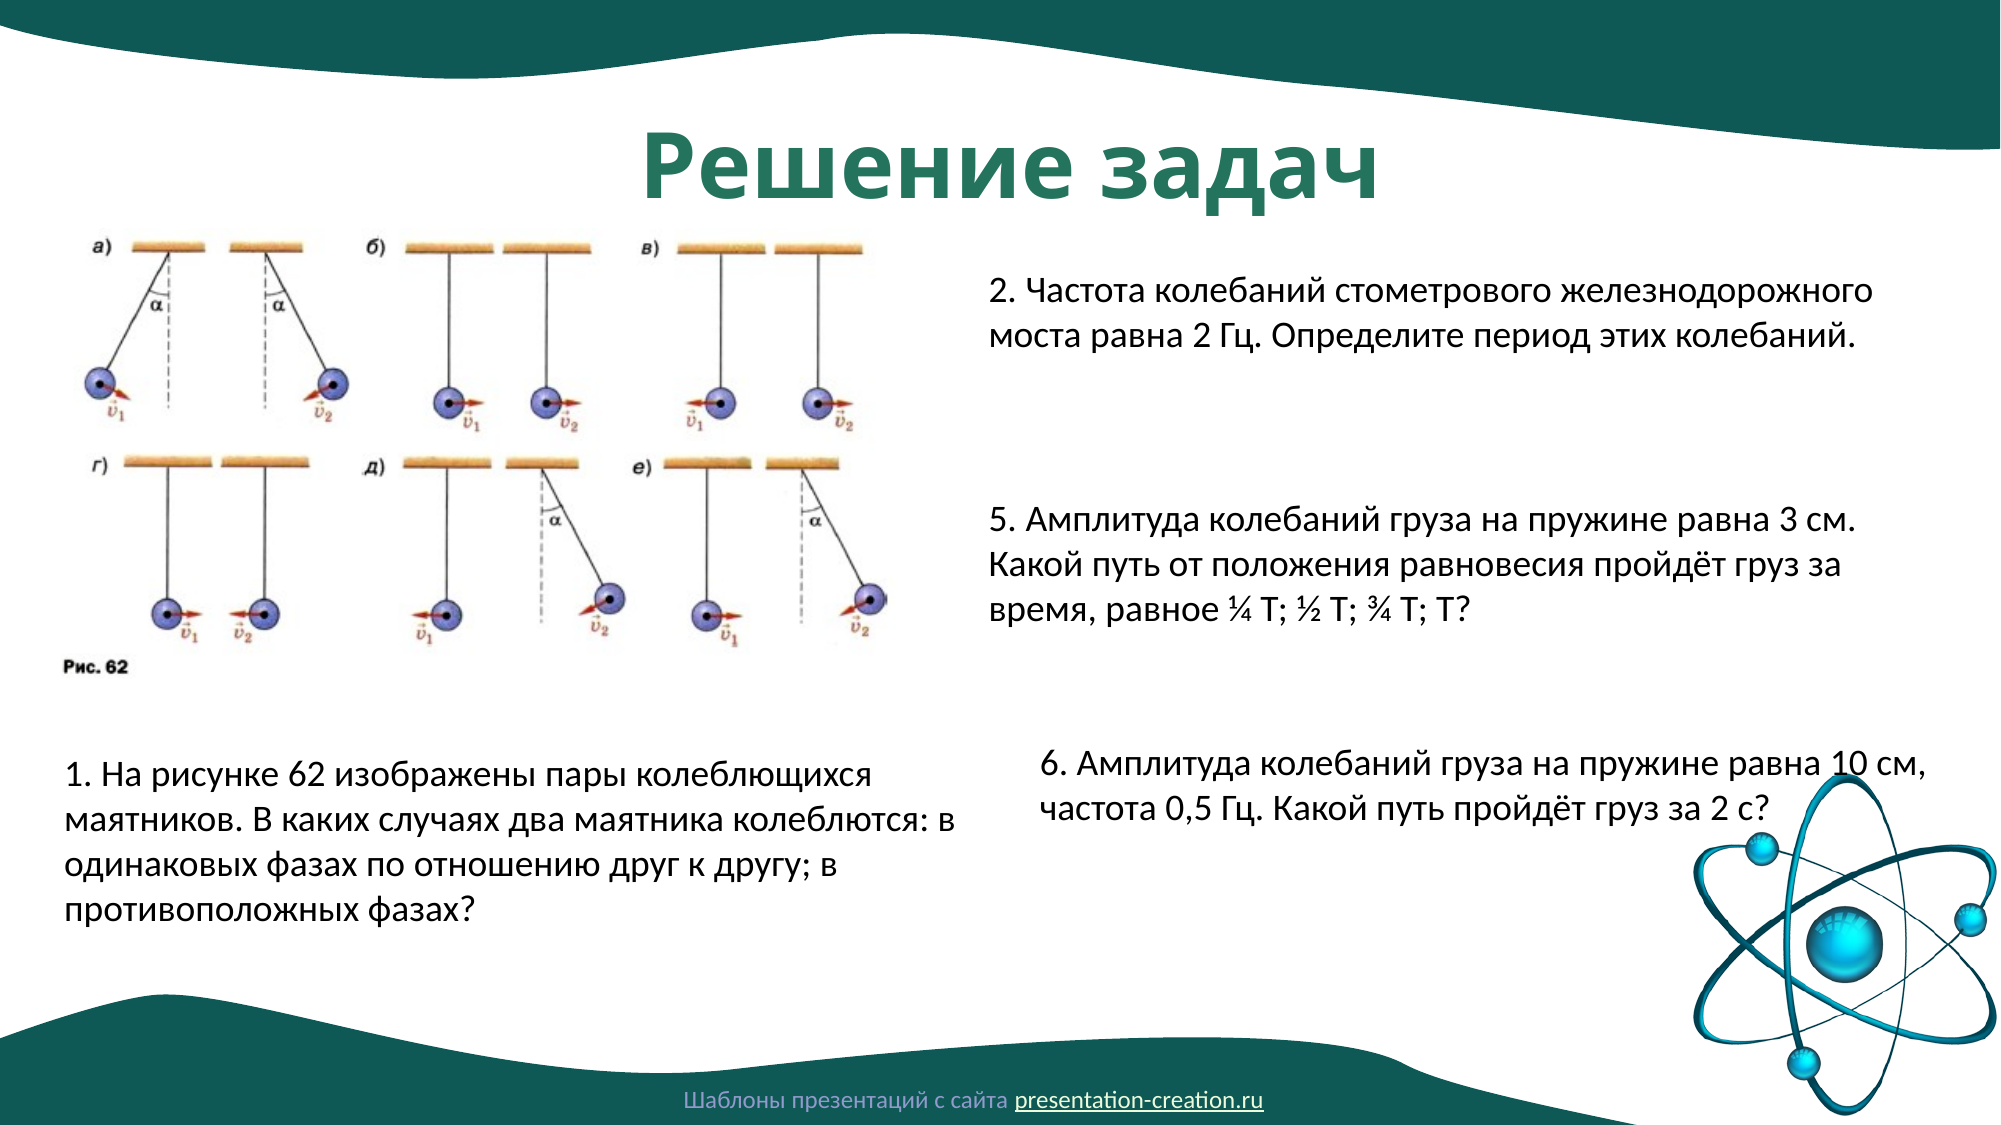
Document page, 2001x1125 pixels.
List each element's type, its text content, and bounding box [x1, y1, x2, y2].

title Решение задач [137, 59, 1886, 278]
text_box 1. На рисунке 62 изображены пары колеблющихся маятников. В каких случаях два маятника колеблются: в одинаковых фазах по отношению друг к другу; в противоположных фазах? [49, 741, 974, 936]
text_box 5. Амплитуда колебаний груза на пружине равна 3 см. Какой путь от положения равновесия пройдёт груз за время, равное ¼ Т; ½ Т; ¾ Т; Т? [973, 486, 1932, 637]
text_box 2. Частота колебаний стометрового железнодорожного моста равна 2 Гц. Определите период этих колебаний. [973, 257, 1974, 363]
picture [1753, 920, 1783, 968]
picture [1652, 752, 2001, 1125]
picture [49, 228, 897, 685]
picture [1987, 856, 1994, 879]
text_box 6. Амплитуда колебаний груза на пружине равна 10 см, частота 0,5 Гц. Какой путь пройдёт груз за 2 с? [1025, 730, 1946, 836]
text_box Шаблоны презентаций с сайта presentation-creation.ru [623, 1075, 1324, 1125]
